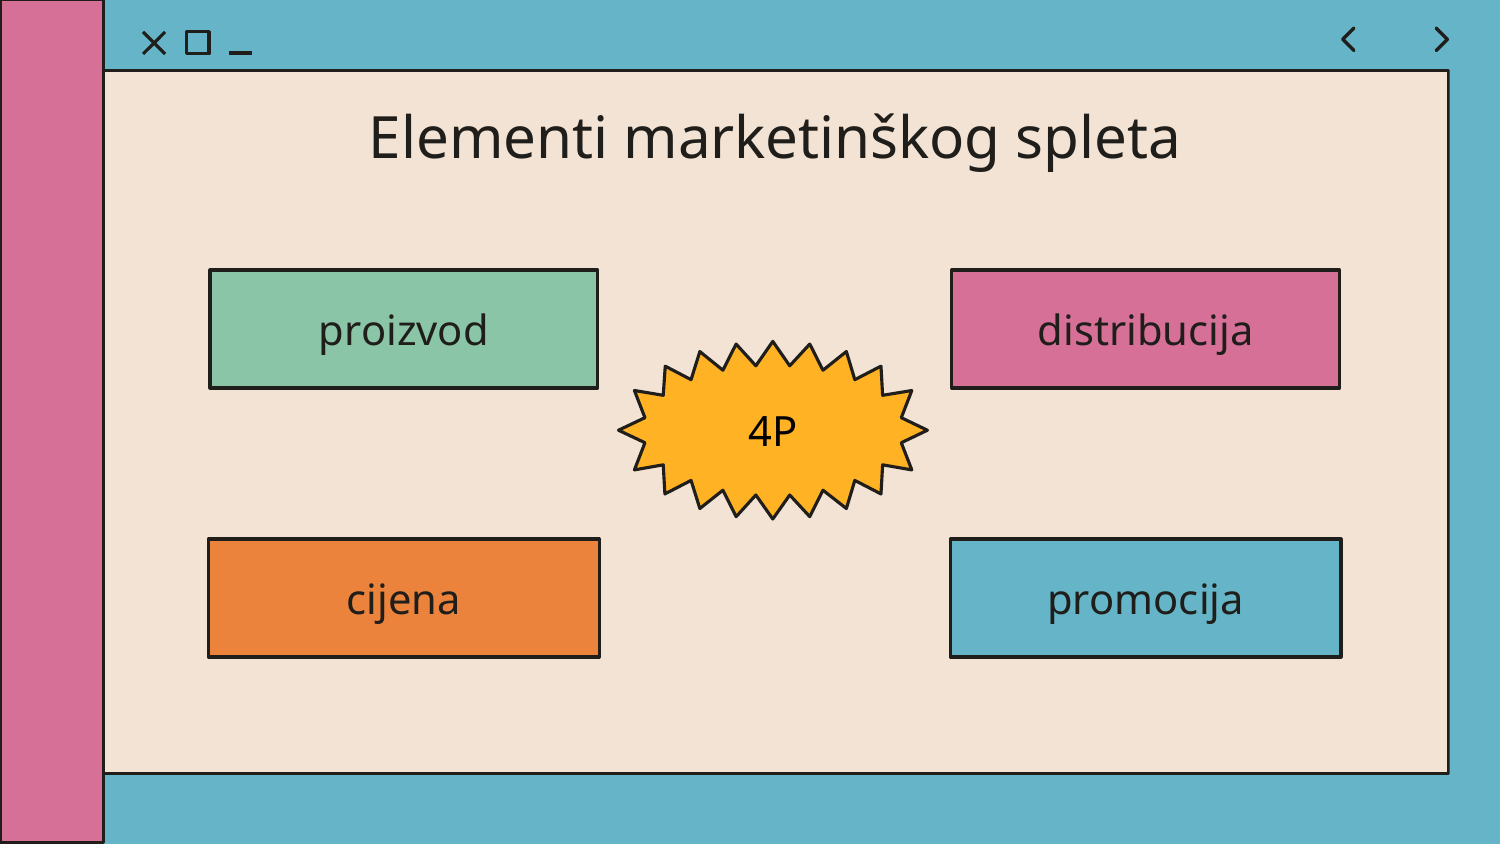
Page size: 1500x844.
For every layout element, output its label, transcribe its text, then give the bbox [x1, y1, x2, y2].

text_box [1435, 27, 1449, 52]
title Elementi marketinškog spleta [168, 88, 1382, 183]
text_box 4P [618, 341, 928, 520]
text_box cijena [208, 538, 600, 658]
text_box [1342, 27, 1355, 52]
text_box distribucija [951, 270, 1340, 389]
text_box proizvod [210, 270, 598, 389]
text_box promocija [950, 538, 1341, 658]
